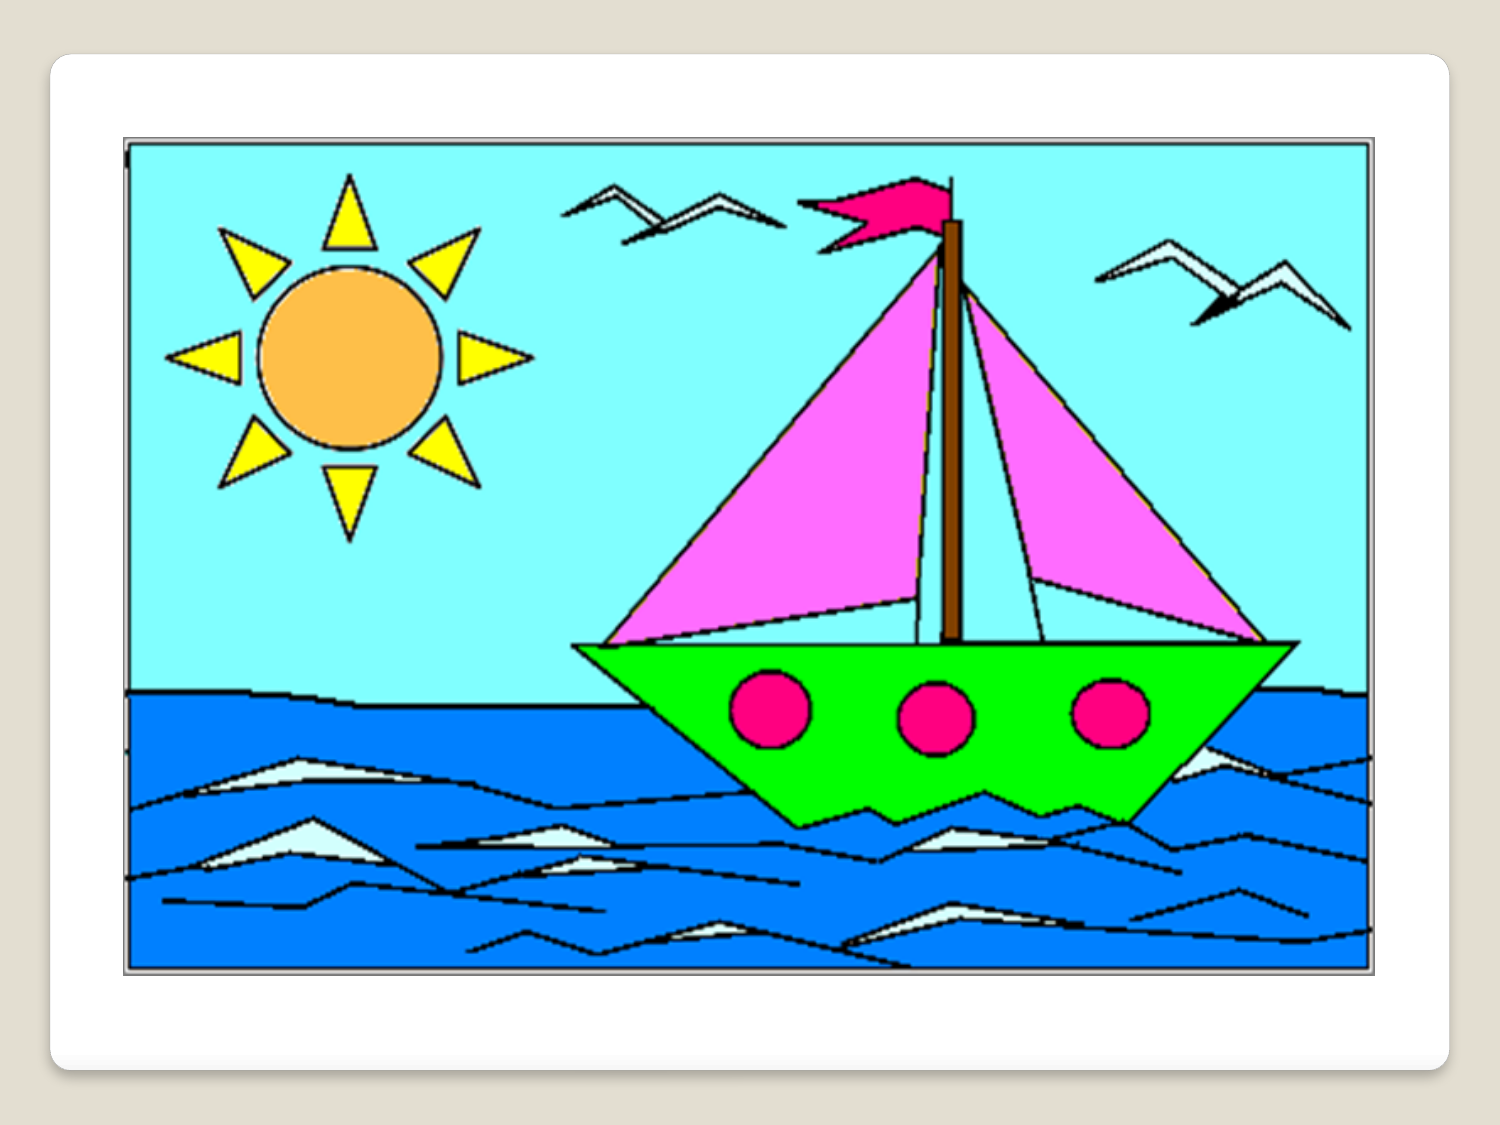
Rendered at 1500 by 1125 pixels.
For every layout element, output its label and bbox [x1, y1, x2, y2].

picture [123, 136, 1375, 977]
